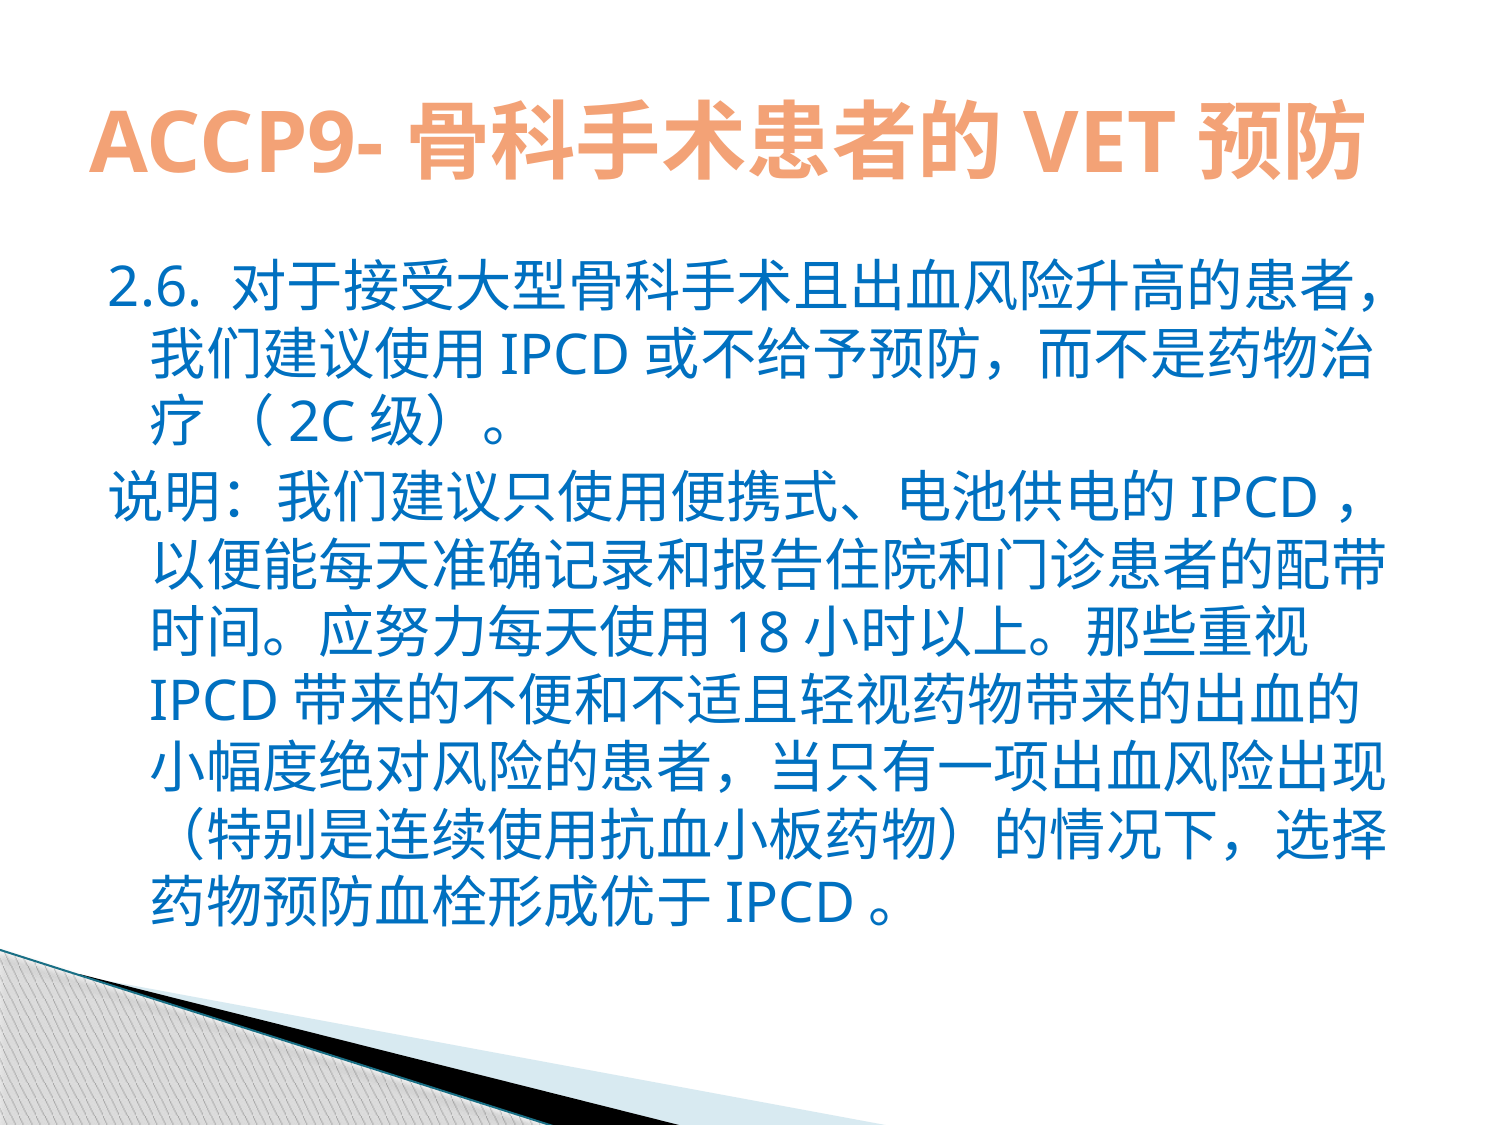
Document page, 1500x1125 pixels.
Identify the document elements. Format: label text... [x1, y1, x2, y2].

title ACCP9-骨科手术患者的VET预防 [75, 45, 1425, 233]
list 2.6. 对于接受大型骨科手术且出血风险升高的患者，我们建议使用IPCD或不给予预防，而不是药物治疗 （2C级）。 说明：我们建议只使用便携式、电池供电的IPCD，以便能每天准确记录和报告住院和门诊患者的配带时间。应努力每天使用18小时以上。那些重视IPCD带来的不便和不适且轻视药物带来的出血的小幅度绝对风险的患者，当只有一项出血风险出现（特别是连续使用抗血小板药物）的情况下，选择药物预防血栓形成优于IPCD。 [74, 242, 1426, 986]
